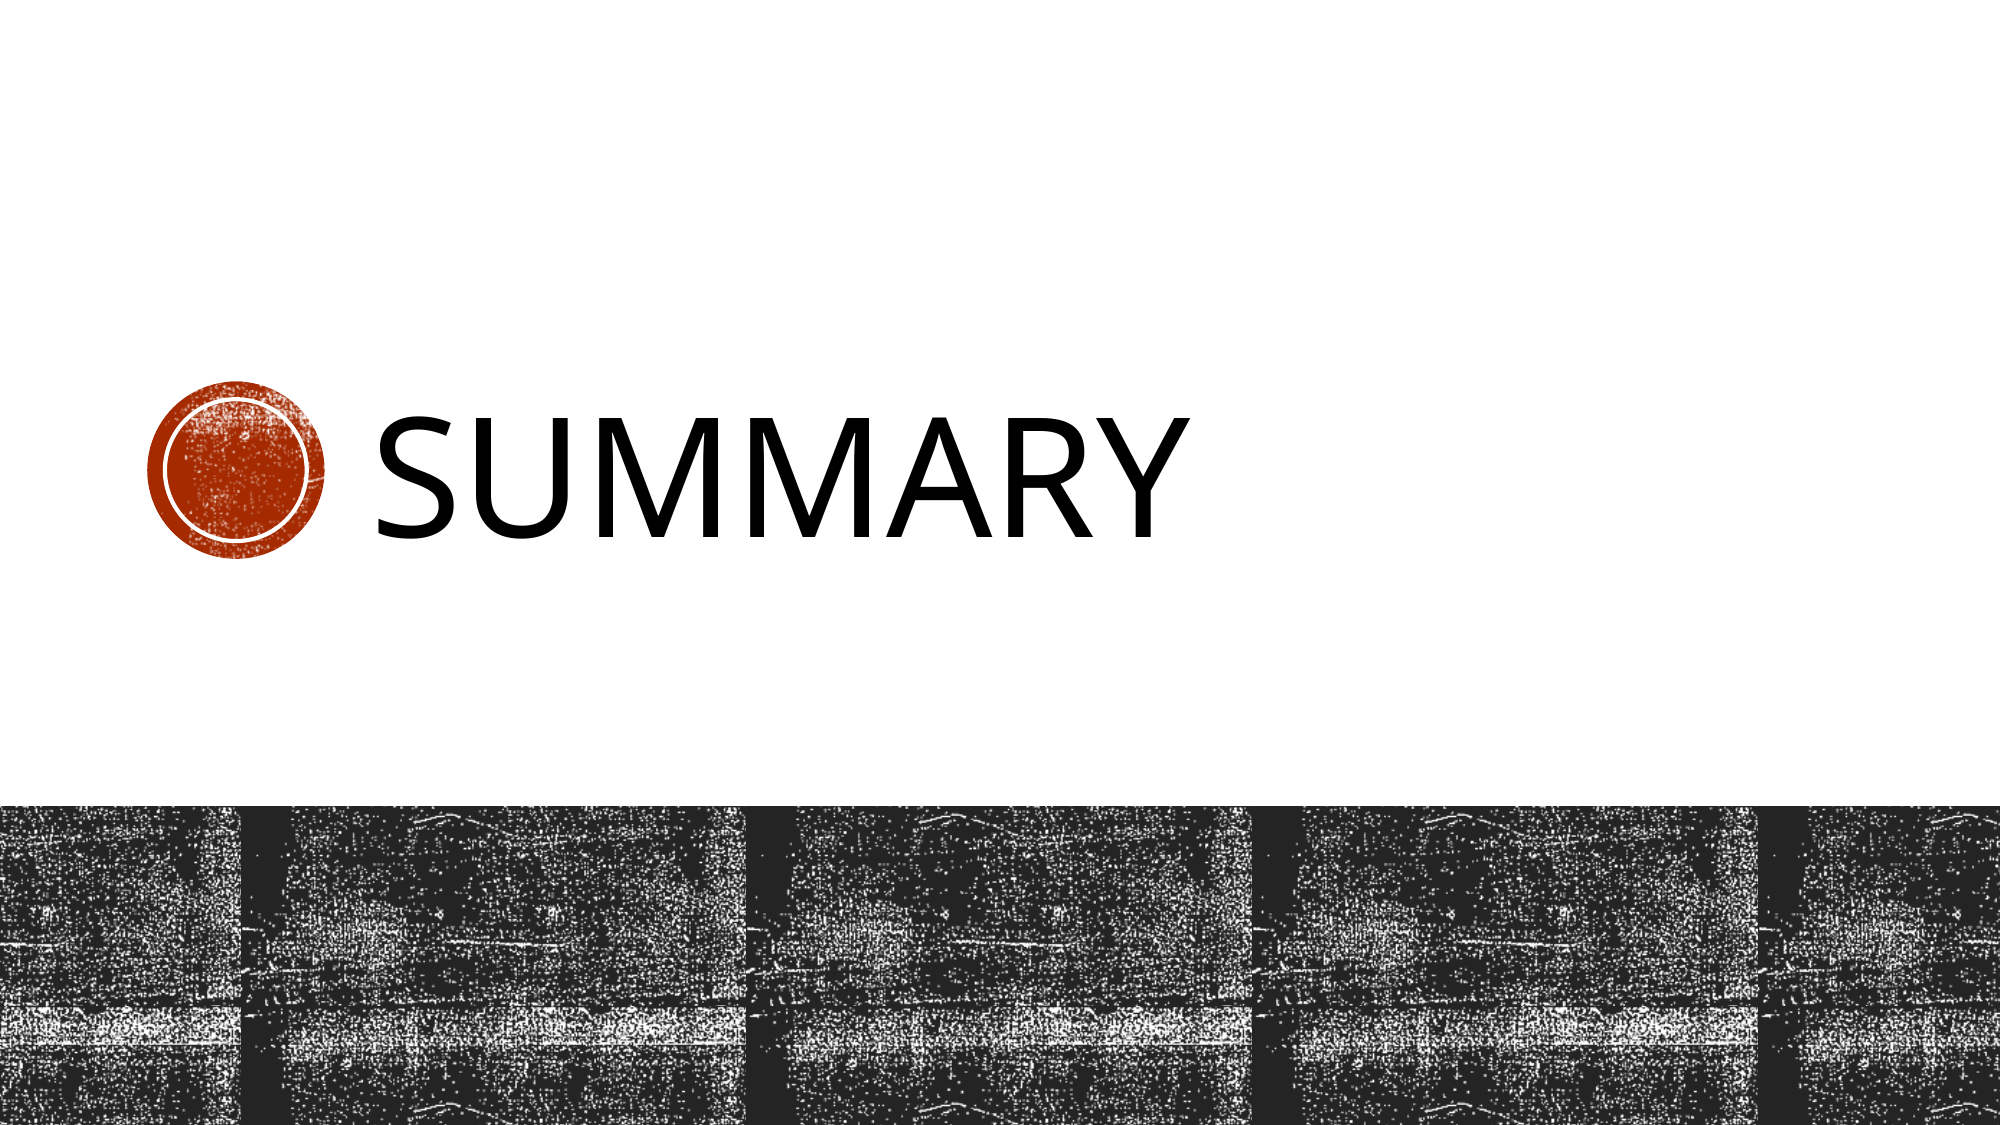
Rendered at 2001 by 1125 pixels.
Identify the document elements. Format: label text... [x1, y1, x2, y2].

title Summary [355, 201, 1878, 779]
